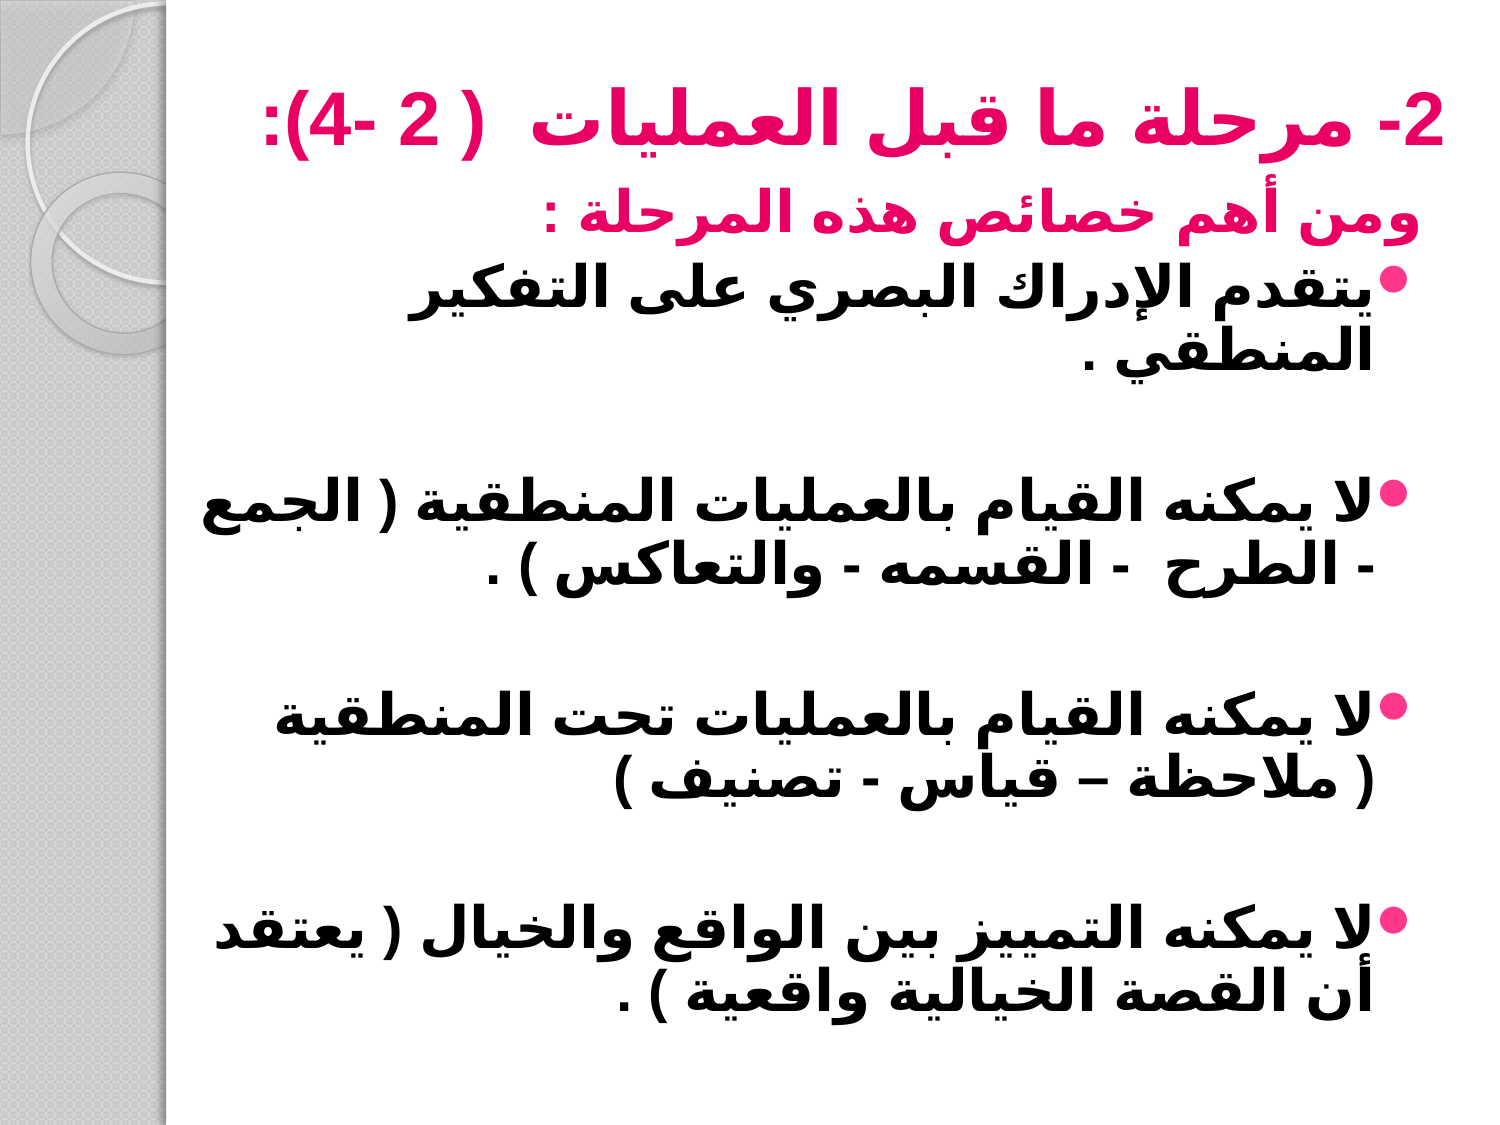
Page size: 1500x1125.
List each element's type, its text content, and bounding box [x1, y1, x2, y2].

title 2- مرحلة ما قبل العمليات ( 2 -4): [237, 50, 1468, 180]
list ومن أهم خصائص هذه المرحلة : يتقدم الإدراك البصري على التفكير المنطقي . لا يمكنه القيام بالعمليات المنطقية ( الجمع - الطرح - القسمه - والتعاكس ) . لا يمكنه القيام بالعمليات تحت المنطقية ( ملاحظة – قياس - تصنيف ) لا يمكنه التمييز بين الواقع والخيال ( يعتقد أن القصة الخيالية واقعية ) . [162, 174, 1451, 1088]
